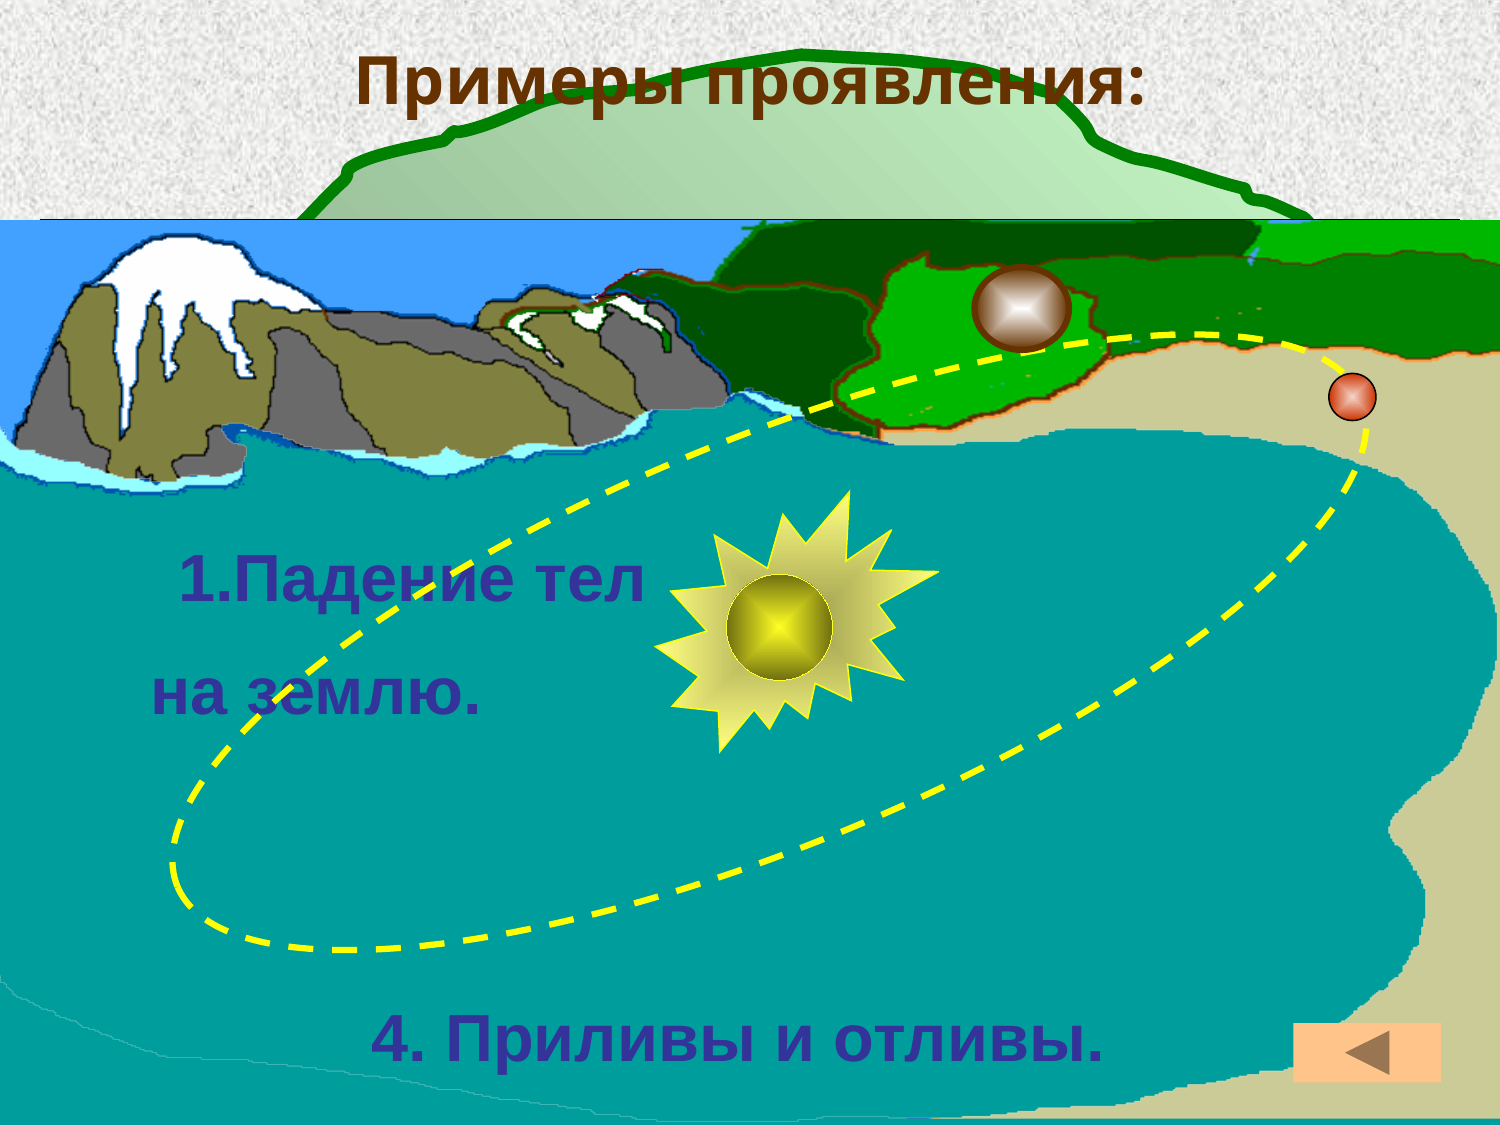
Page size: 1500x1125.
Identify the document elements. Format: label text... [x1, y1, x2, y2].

picture [0, 0, 1500, 1125]
text_box Примеры проявления: [53, 30, 1447, 126]
text_box [306, 126, 1305, 218]
